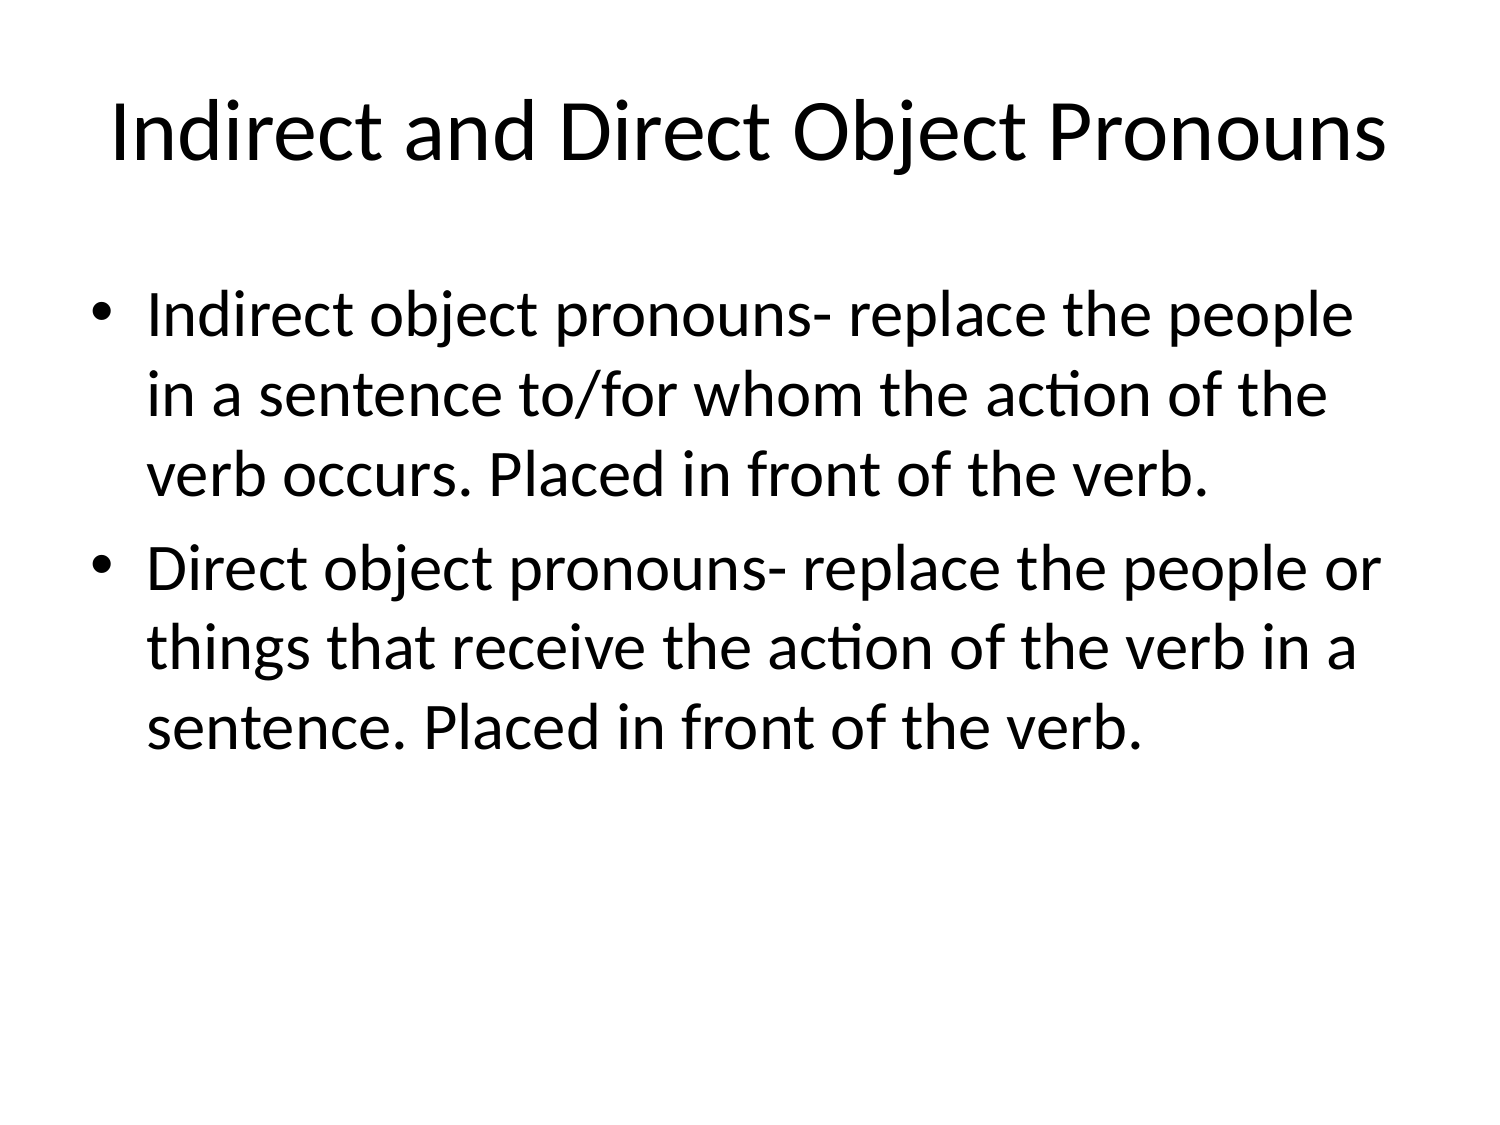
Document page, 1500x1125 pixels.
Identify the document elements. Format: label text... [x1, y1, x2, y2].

title Indirect and Direct Object Pronouns [75, 45, 1425, 233]
list Indirect object pronouns- replace the people in a sentence to/for whom the action of the verb occurs. Placed in front of the verb. Direct object pronouns- replace the people or things that receive the action of the verb in a sentence. Placed in front of the verb. [75, 262, 1425, 1005]
